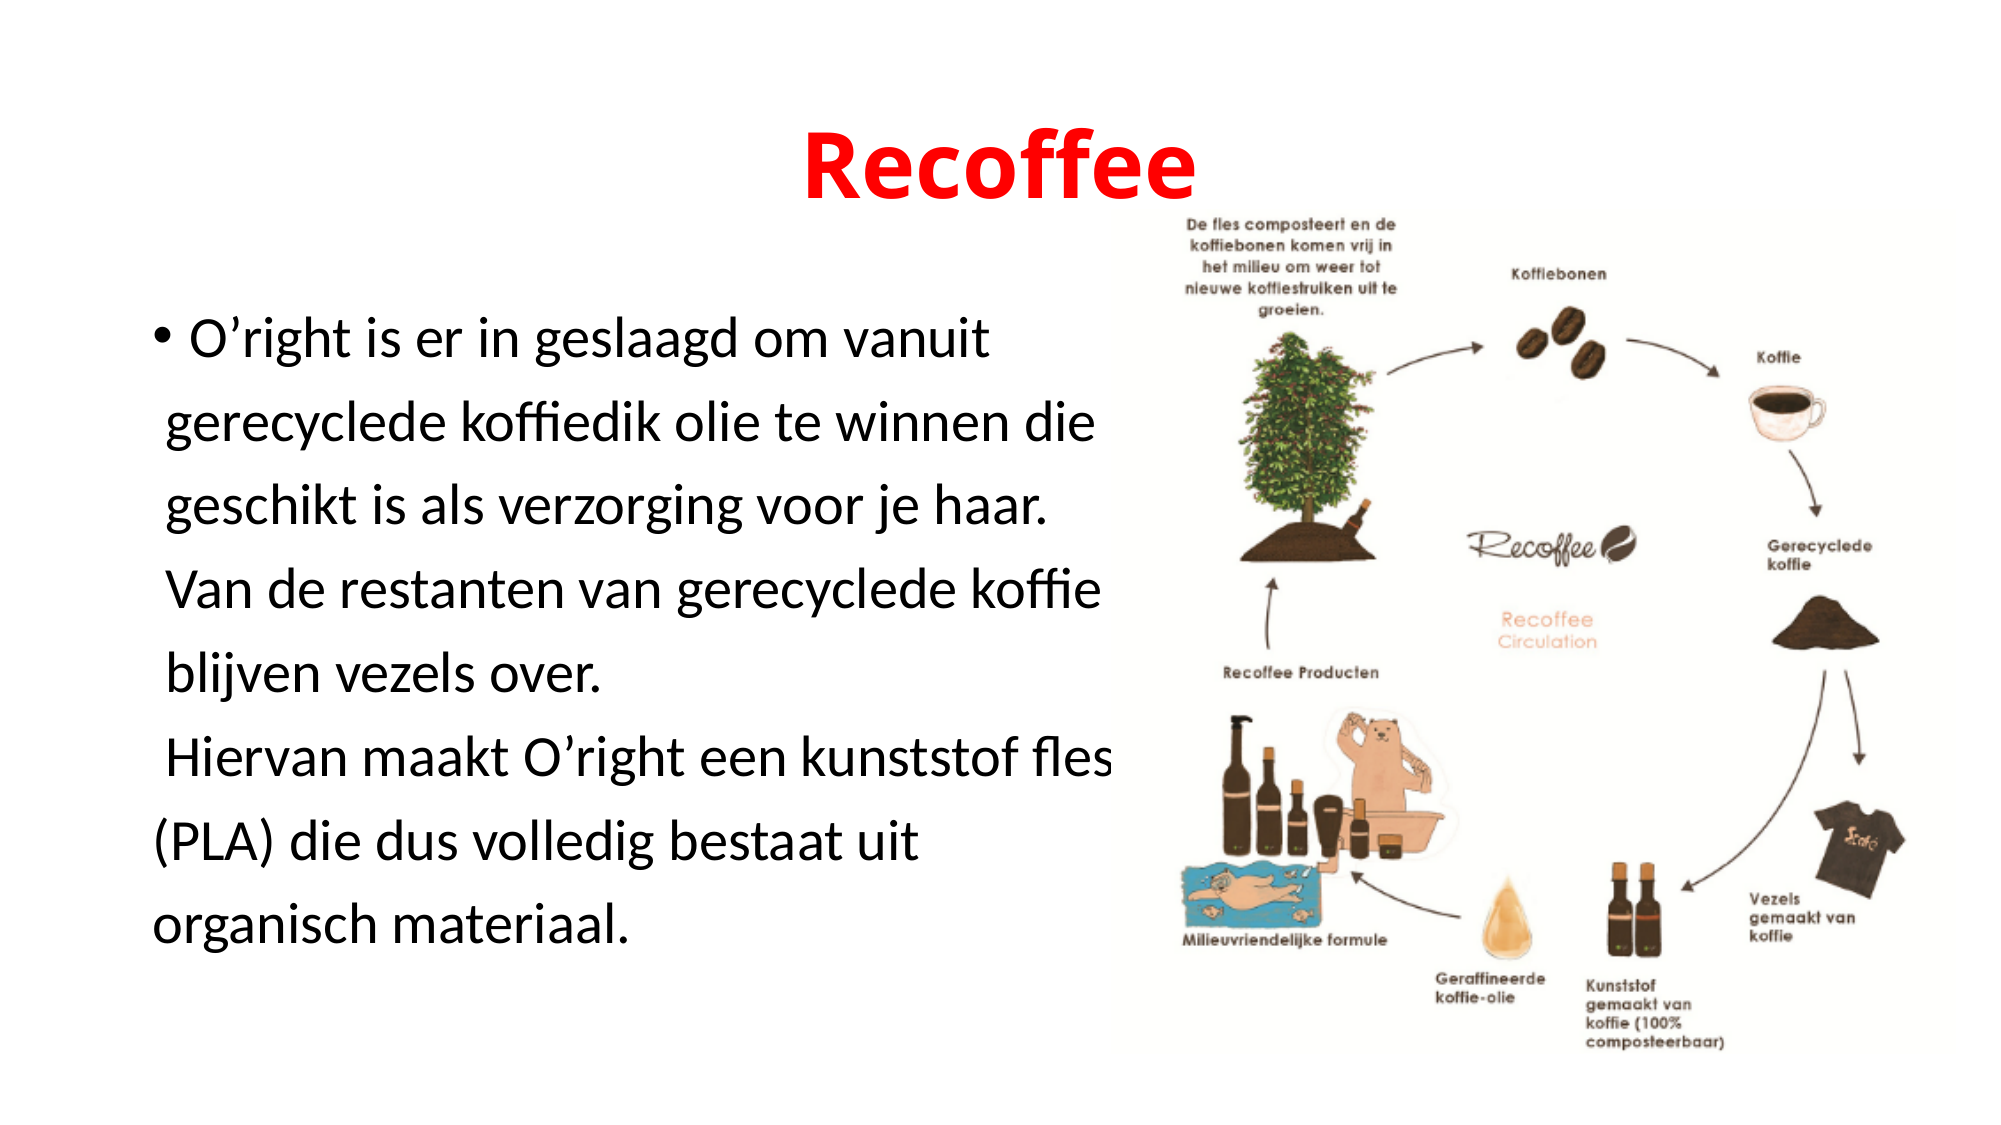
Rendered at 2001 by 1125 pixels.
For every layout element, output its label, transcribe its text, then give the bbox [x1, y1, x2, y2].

title Recoffee [137, 59, 1863, 278]
list O’right is er in geslaagd om vanuit gerecyclede koffiedik olie te winnen die geschikt is als verzorging voor je haar. Van de restanten van gerecyclede koffie blijven vezels over. Hiervan maakt O’right een kunststof fles (PLA) die dus volledig bestaat uit organisch materiaal. [137, 299, 1111, 1014]
picture [1111, 209, 1956, 1055]
